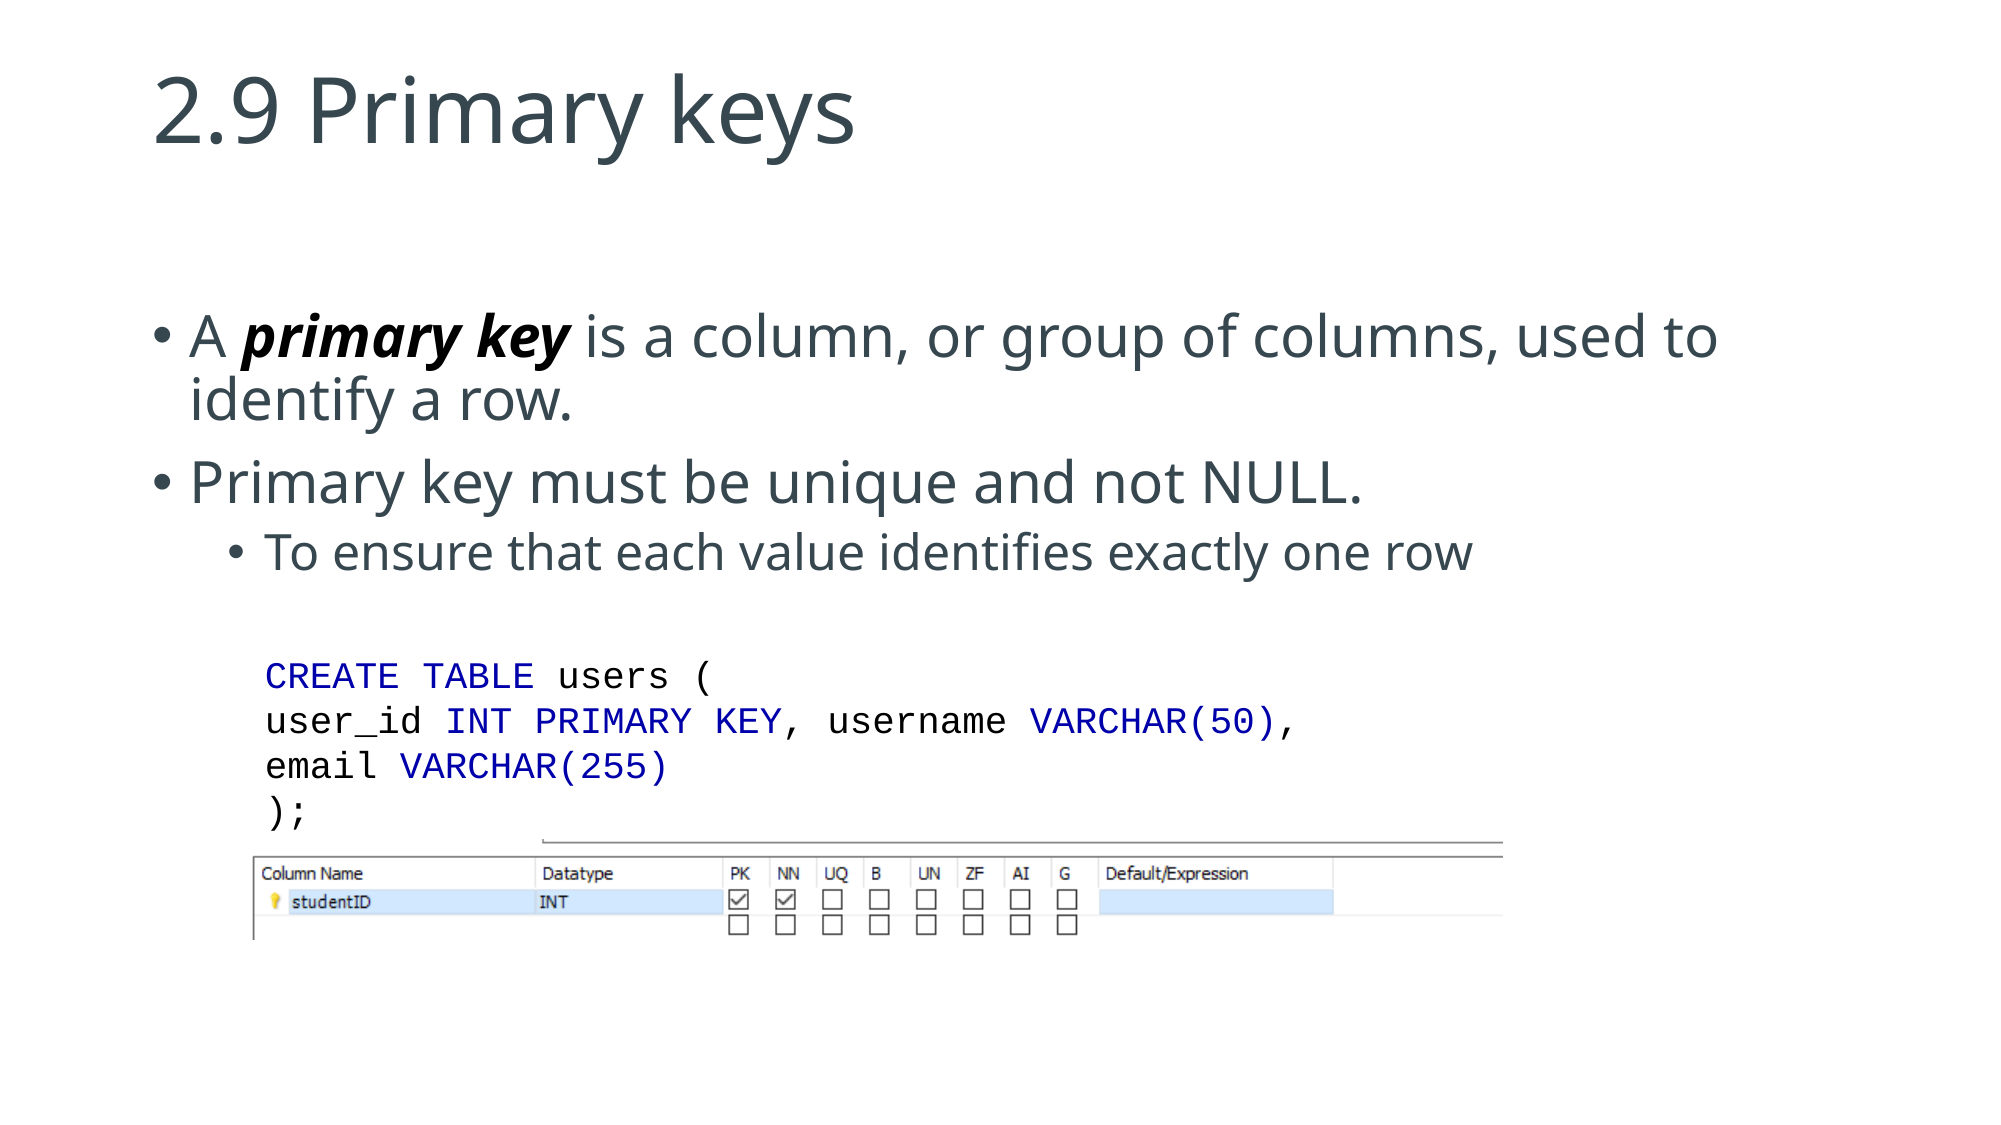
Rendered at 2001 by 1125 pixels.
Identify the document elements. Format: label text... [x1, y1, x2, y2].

title 2.9 Primary keys [137, 59, 1863, 278]
list A primary key is a column, or group of columns, used to identify a row. Primary key must be unique and not NULL. To ensure that each value identifies exactly one row [137, 299, 1863, 1014]
picture [250, 839, 1503, 940]
text_box CREATE TABLE users ( user_id INT PRIMARY KEY, username VARCHAR(50), email VARCHAR(255) ); [250, 644, 1432, 839]
